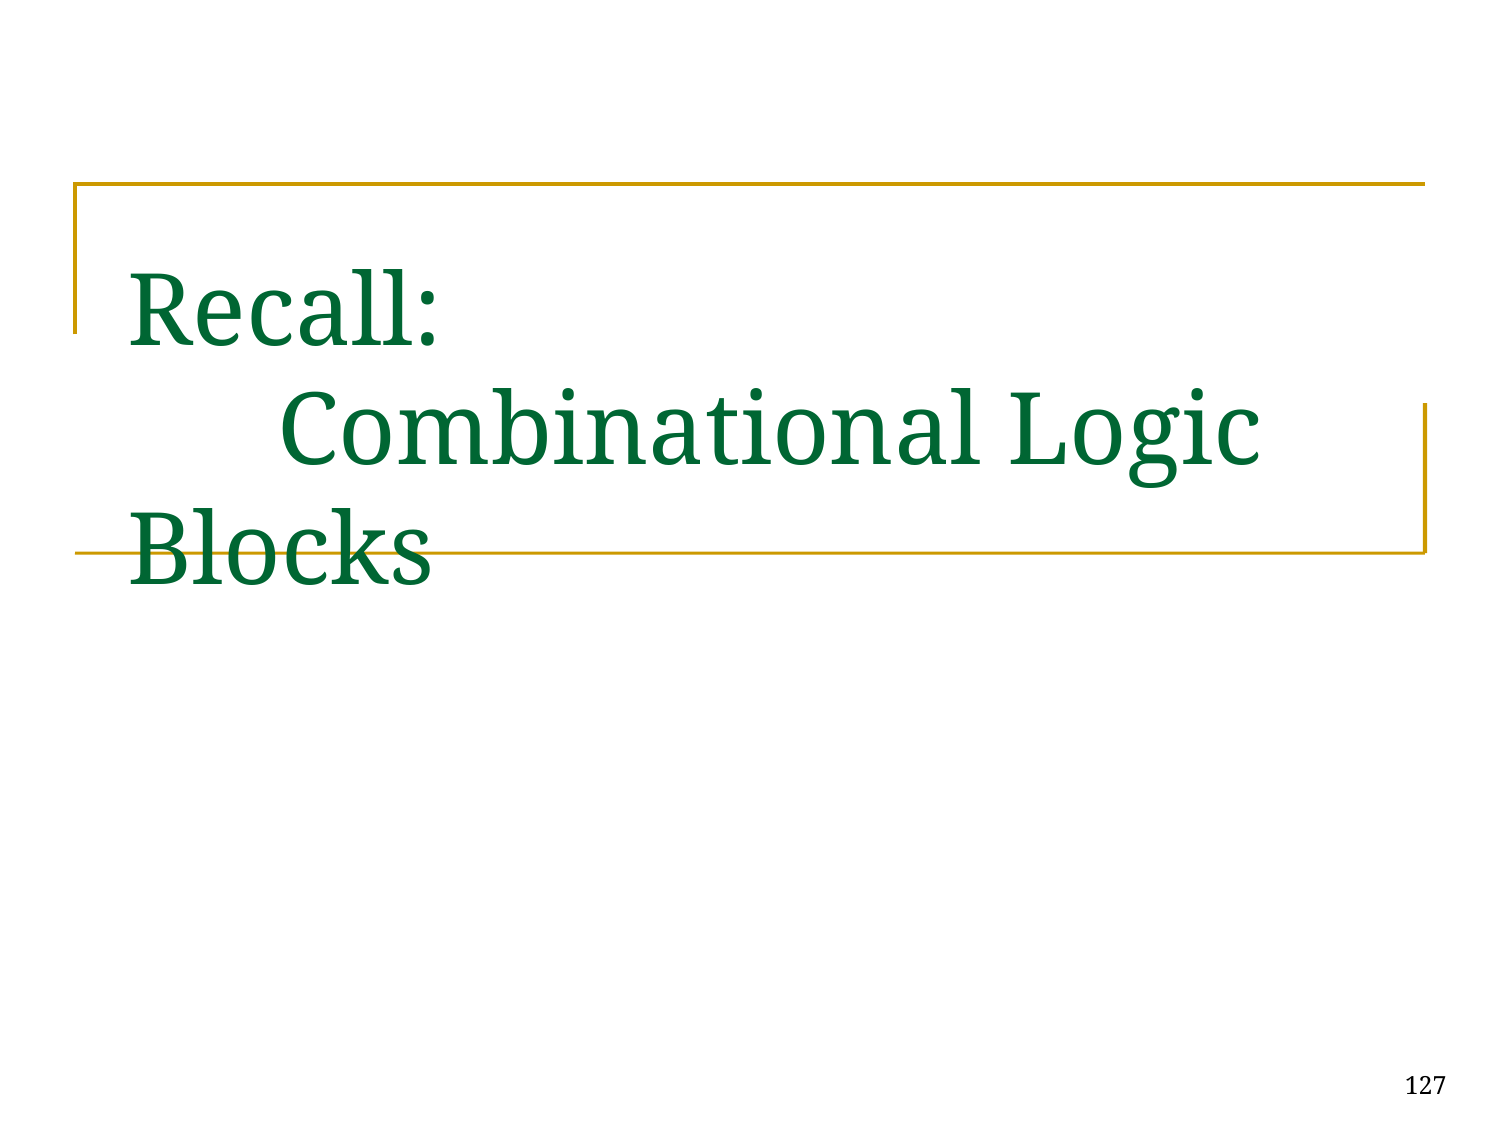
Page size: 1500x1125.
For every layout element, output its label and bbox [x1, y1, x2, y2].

slide_number [1111, 1036, 1462, 1112]
title [112, 237, 1413, 525]
